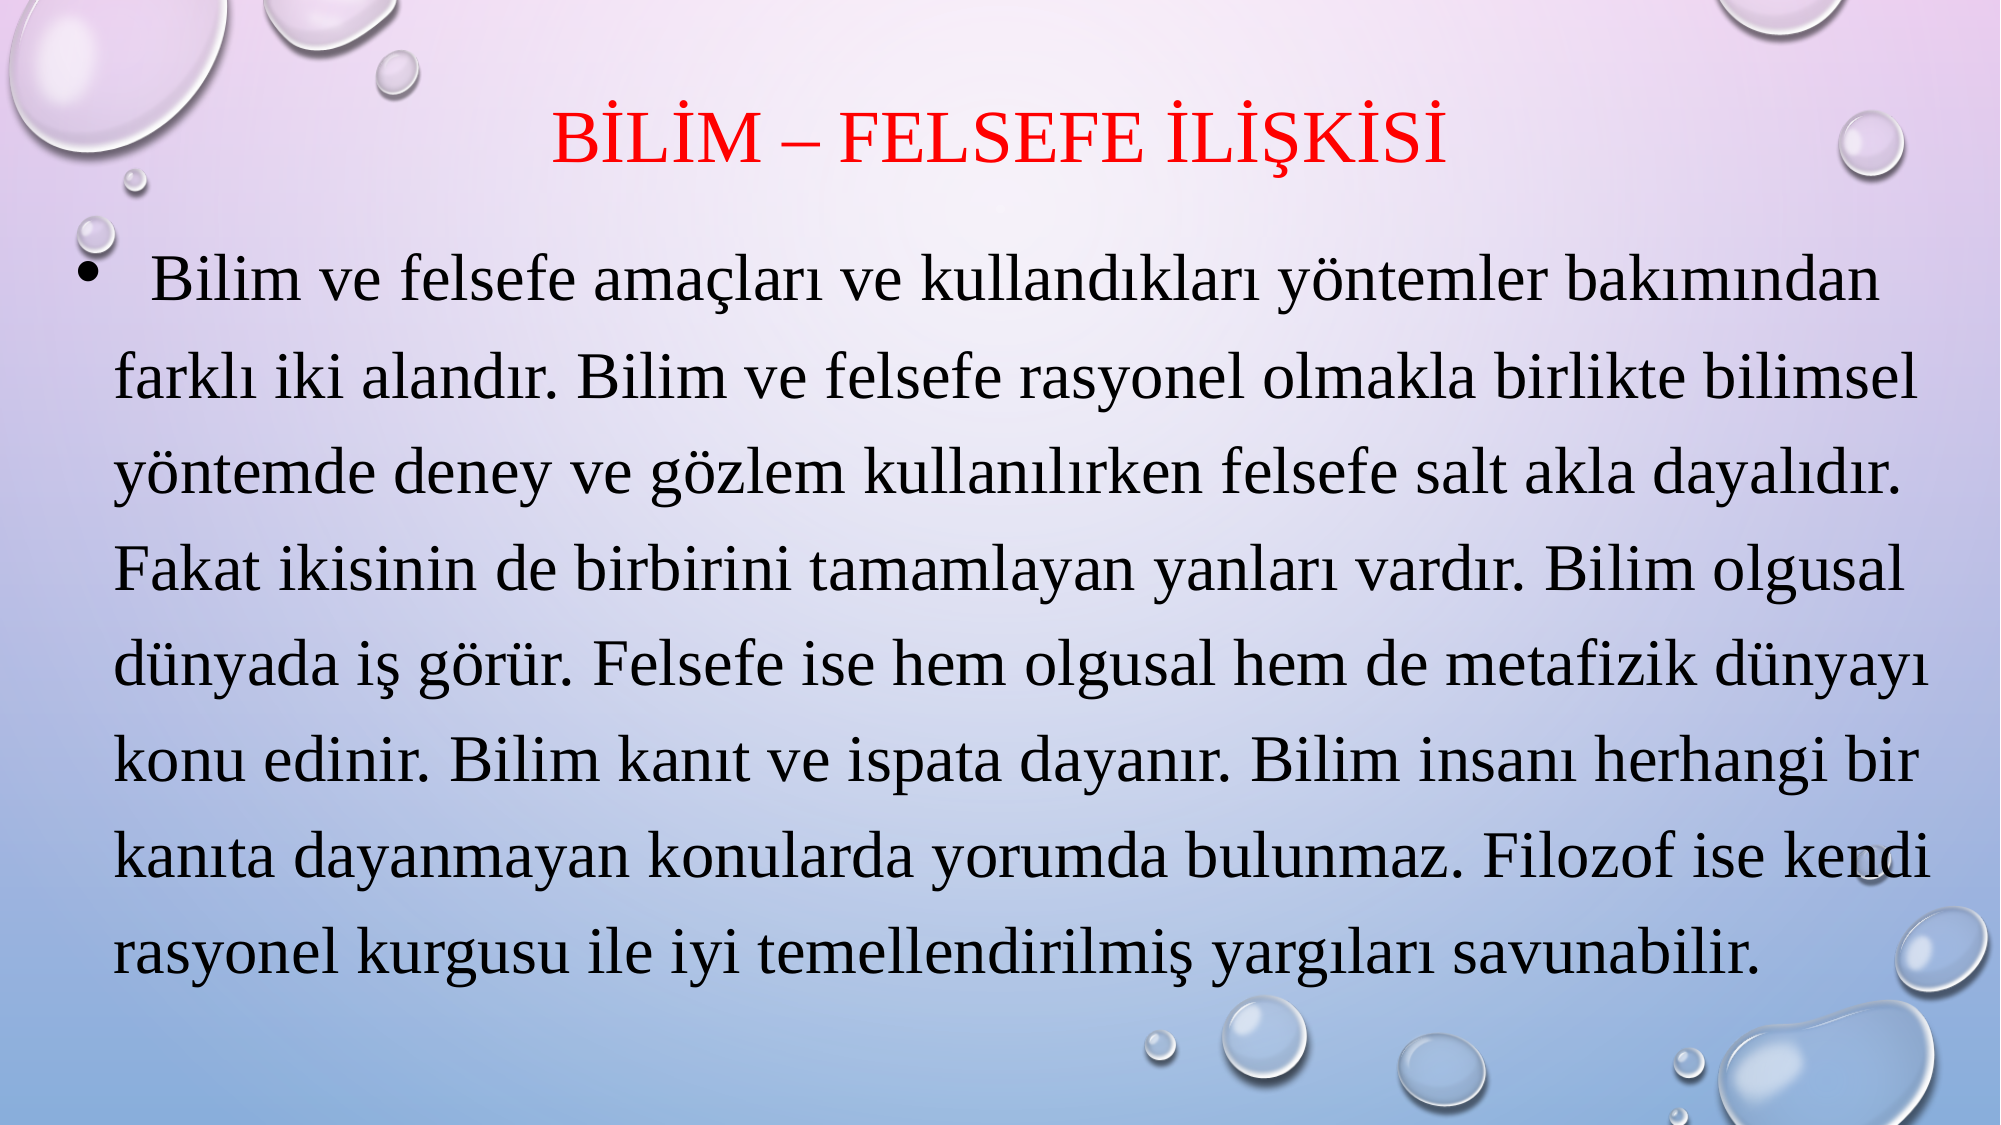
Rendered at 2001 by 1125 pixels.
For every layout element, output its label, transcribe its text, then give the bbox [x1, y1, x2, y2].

list Bilim ve felsefe amaçları ve kullandıkları yöntemler bakımından farklı iki alandır. Bilim ve felsefe rasyonel olmakla birlikte bilimsel yöntemde deney ve gözlem kullanılırken felsefe salt akla dayalıdır. Fakat ikisinin de birbirini tamamlayan yanları vardır. Bilim olgusal dünyada iş görür. Felsefe ise hem olgusal hem de metafizik dünyayı konu edinir. Bilim kanıt ve ispata dayanır. Bilim insanı herhangi bir kanıta dayanmayan konularda yorumda bulunmaz. Filozof ise kendi rasyonel kurgusu ile iyi temellendirilmiş yargıları savunabilir. [60, 200, 1957, 1020]
picture [0, 0, 2000, 1125]
title BİLİM – FELSEFE İLİŞKİSİ [149, 28, 1851, 200]
